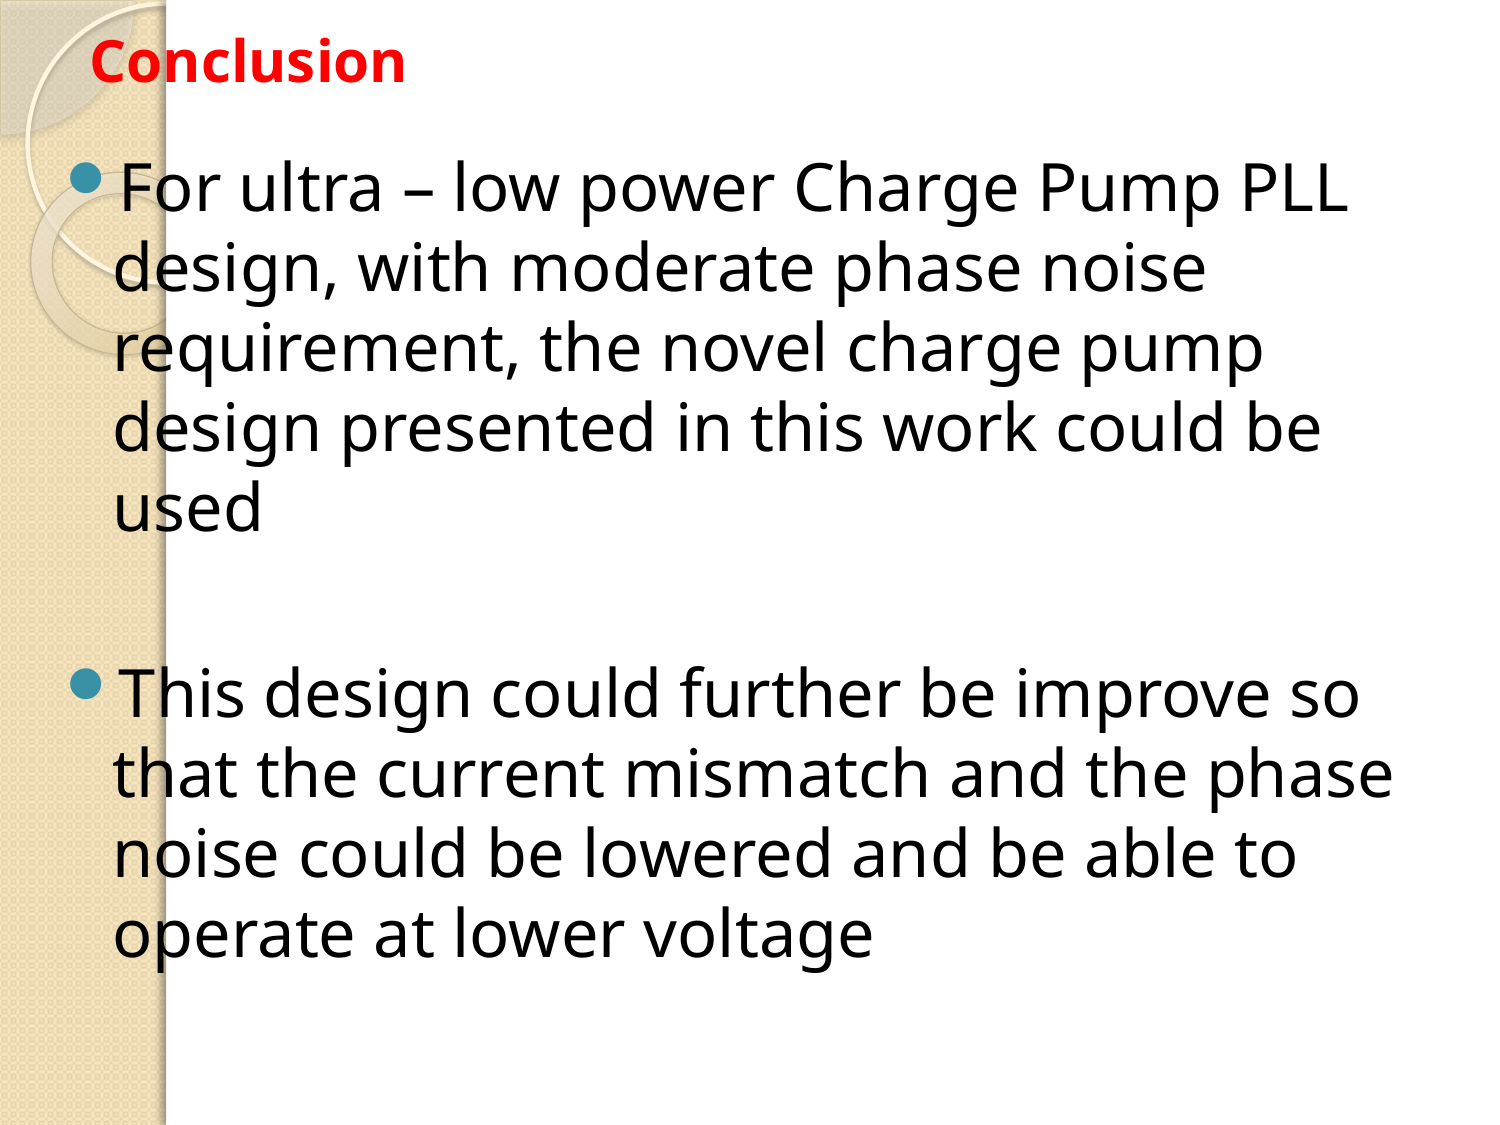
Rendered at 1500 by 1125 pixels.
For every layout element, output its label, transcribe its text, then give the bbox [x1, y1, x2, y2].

title Conclusion [75, 12, 1425, 105]
list For ultra – low power Charge Pump PLL design, with moderate phase noise requirement, the novel charge pump design presented in this work could be used This design could further be improve so that the current mismatch and the phase noise could be lowered and be able to operate at lower voltage [37, 137, 1466, 1025]
